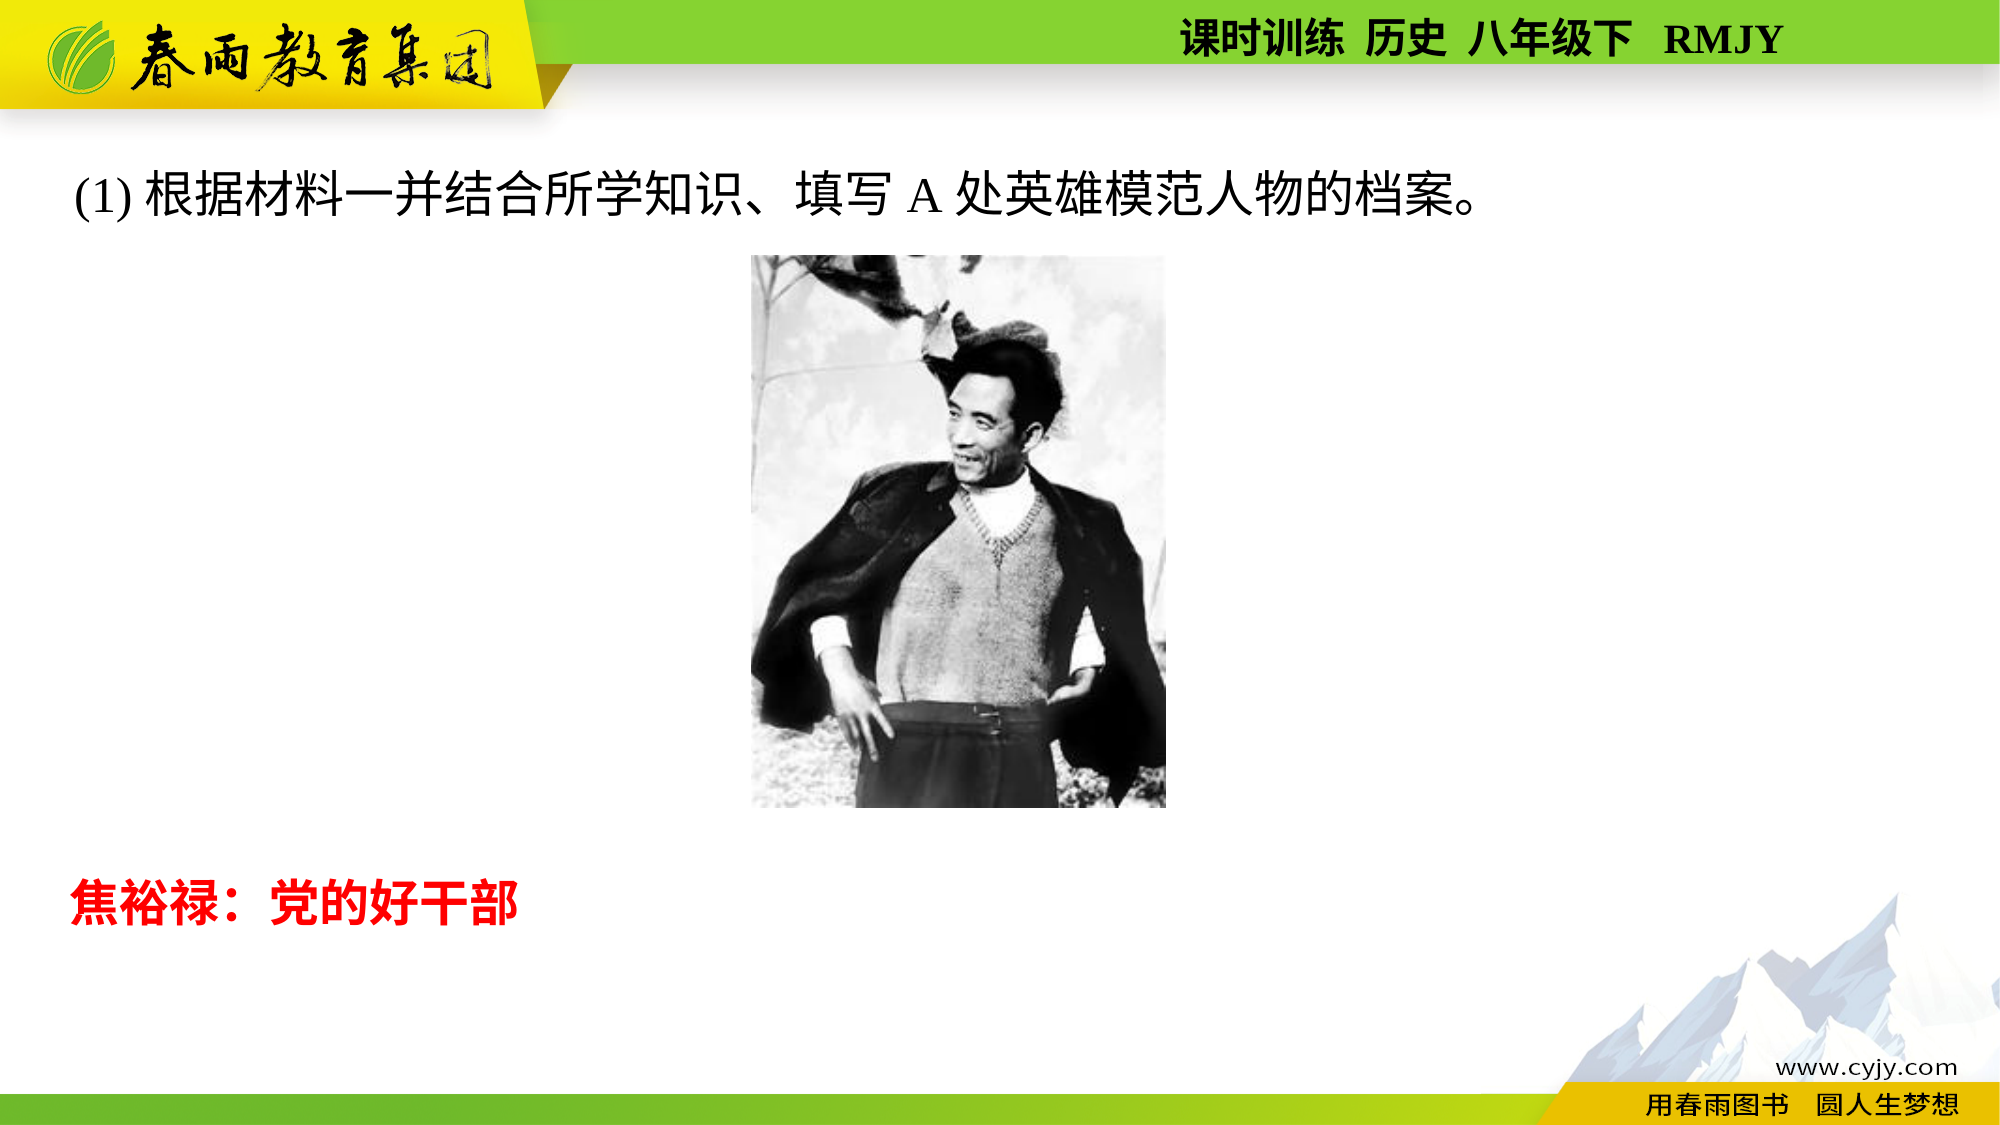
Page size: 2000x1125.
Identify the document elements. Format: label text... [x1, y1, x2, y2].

text_box 焦裕禄：党的好干部 [54, 834, 1939, 940]
list (1)根据材料一并结合所学知识、填写A处英雄模范人物的档案。 [59, 125, 1944, 220]
picture [0, 0, 2000, 1125]
